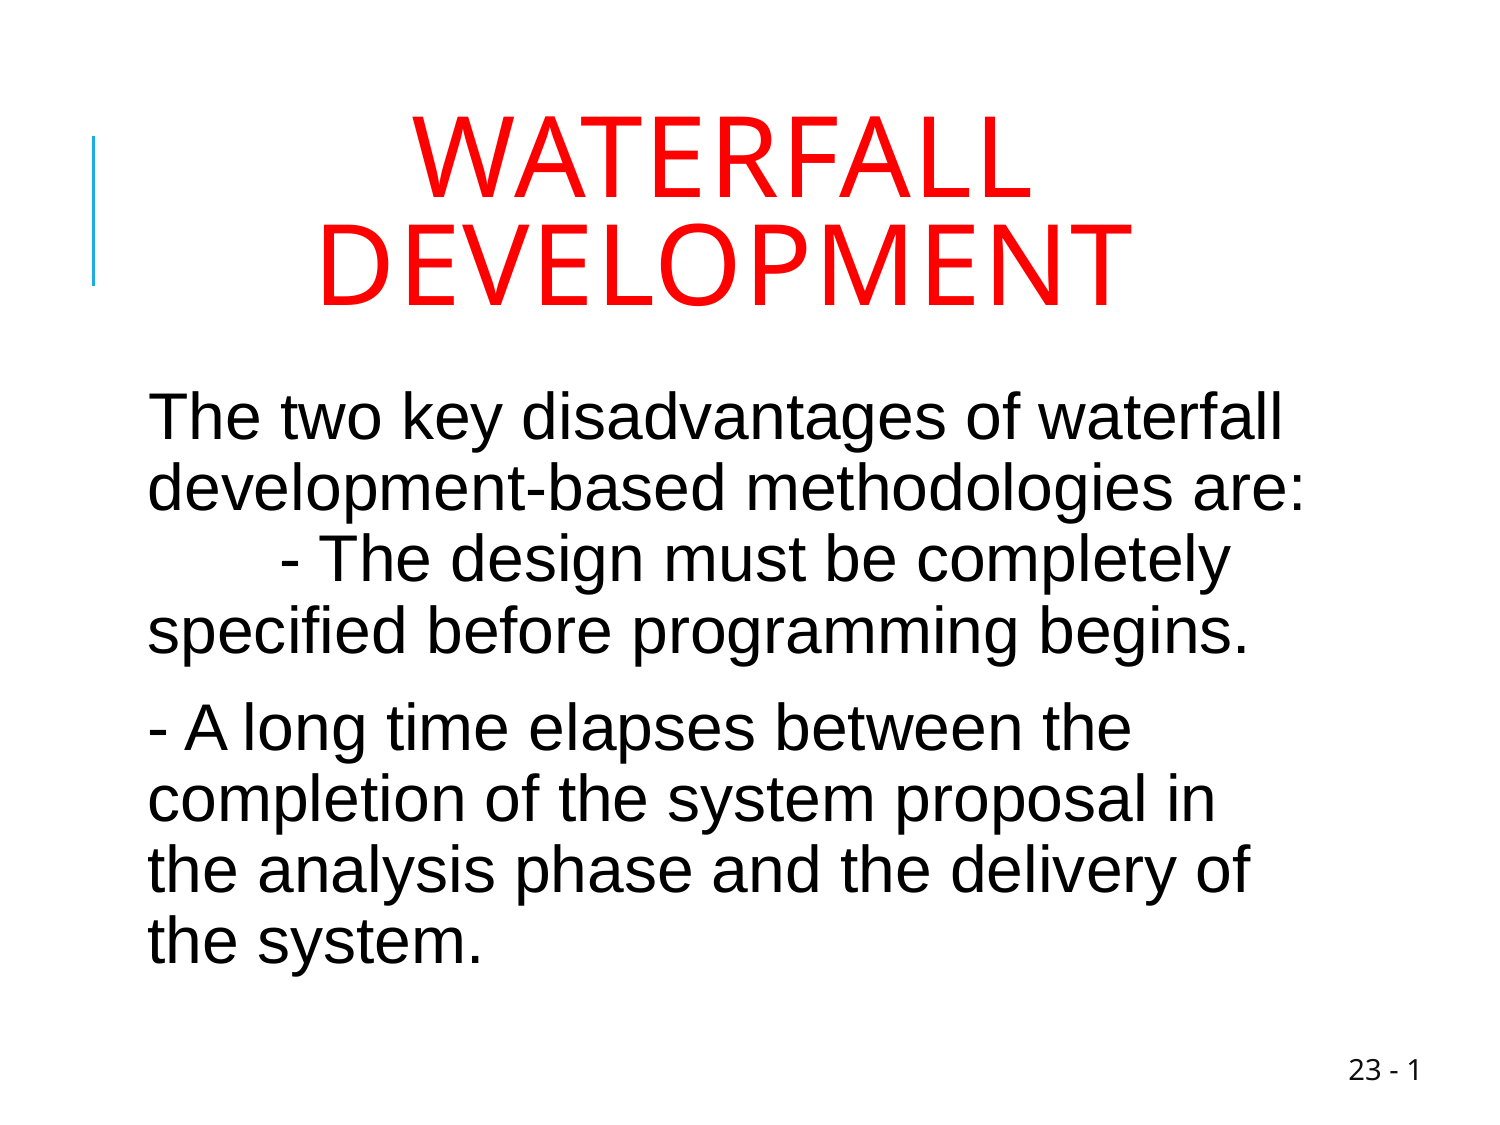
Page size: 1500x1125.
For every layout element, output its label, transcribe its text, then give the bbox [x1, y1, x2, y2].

list The two key disadvantages of waterfall development-based methodologies are: - The design must be completely specified before programming begins. - A long time elapses between the completion of the system proposal in the analysis phase and the delivery of the system. [126, 375, 1322, 1035]
title Waterfall Development [126, 96, 1322, 342]
slide_number 1 - 23 [1333, 1061, 1454, 1107]
